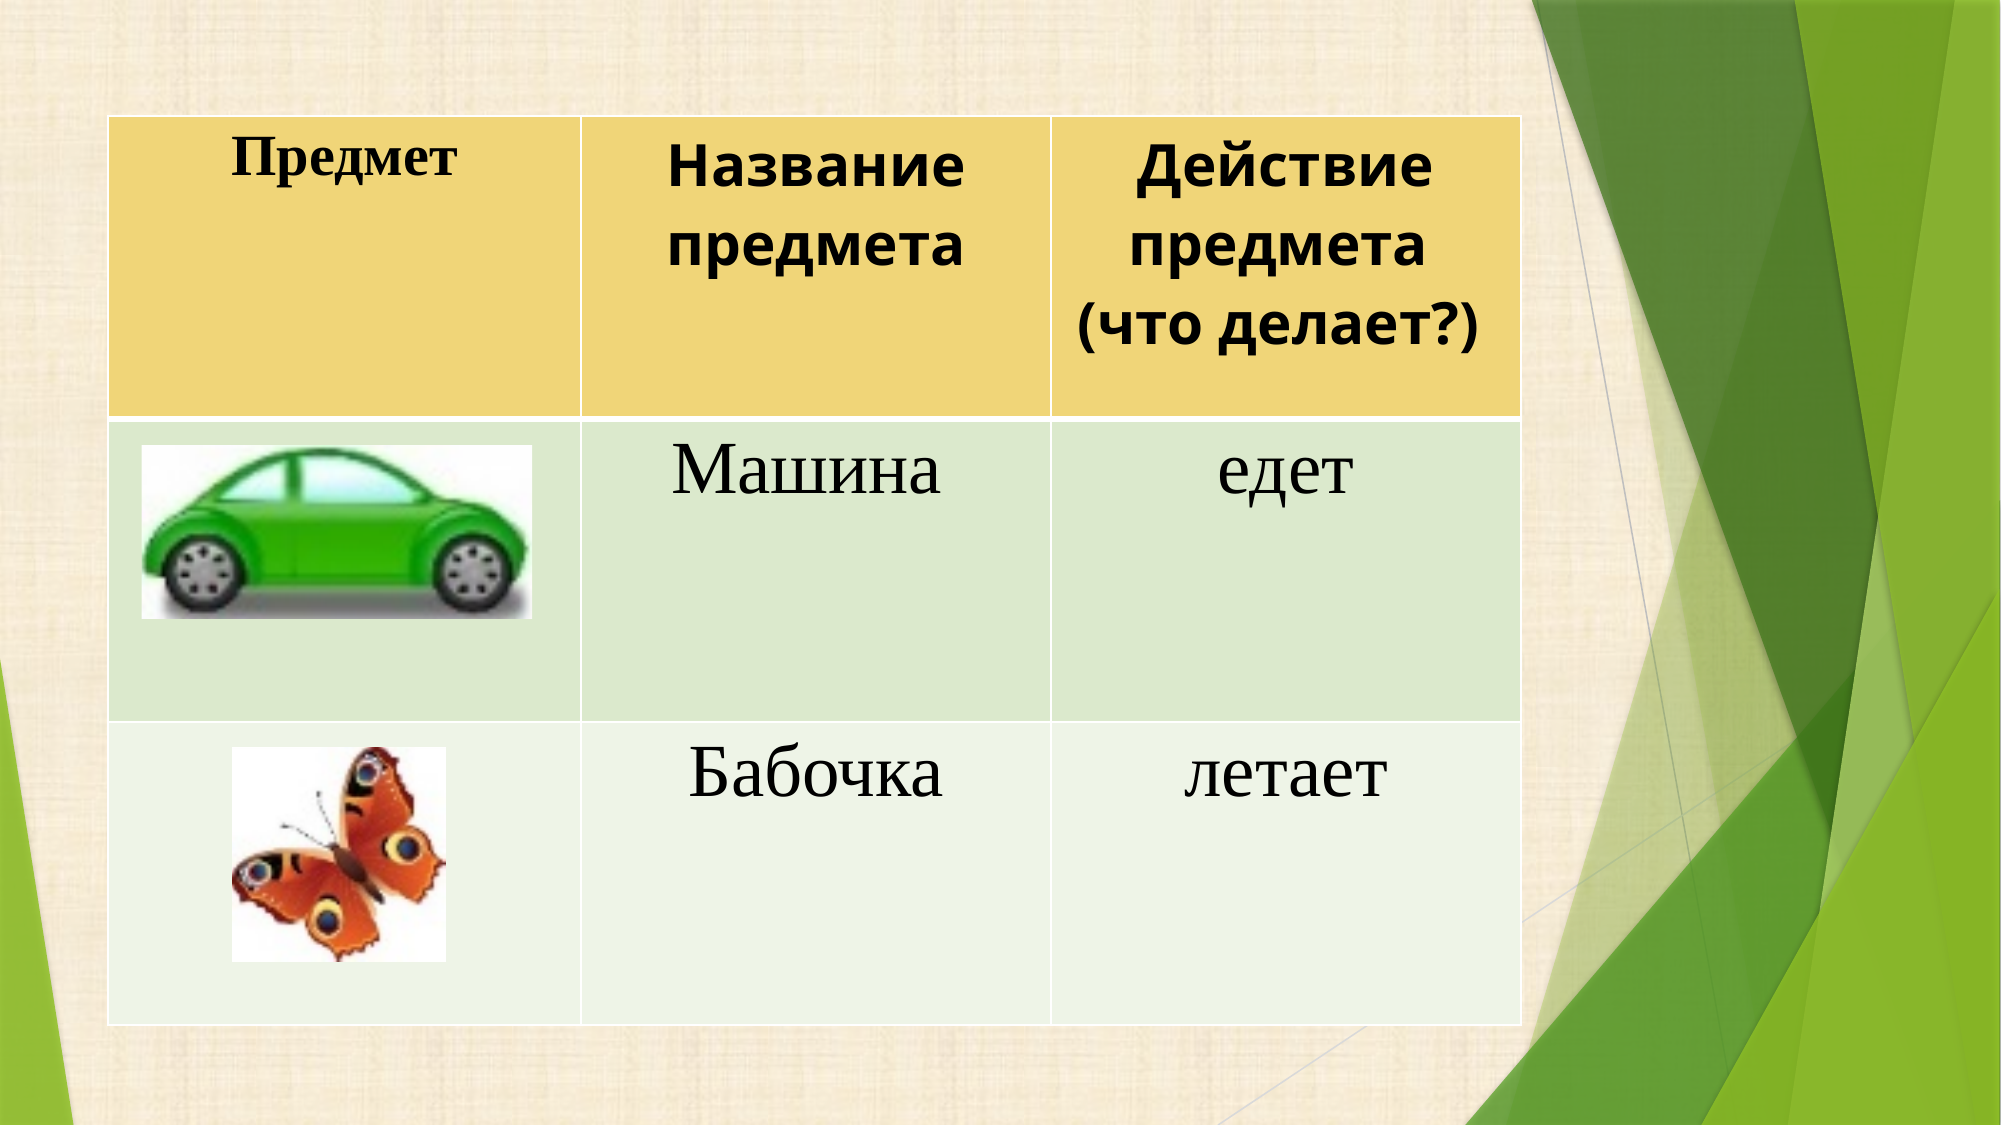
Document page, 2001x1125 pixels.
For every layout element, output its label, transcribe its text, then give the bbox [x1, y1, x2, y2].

table_cell [109, 422, 580, 721]
table_header Предмет [109, 117, 580, 416]
table_header Действие предмета (что делает?) [1052, 117, 1520, 416]
table_cell Бабочка [582, 723, 1050, 1024]
table_cell едет [1052, 422, 1520, 721]
table_cell [109, 723, 580, 1024]
table_cell летает [1052, 723, 1520, 1024]
table_cell Машина [582, 422, 1050, 721]
picture [232, 746, 446, 963]
picture [141, 444, 533, 620]
table_header Название предмета [582, 117, 1050, 416]
